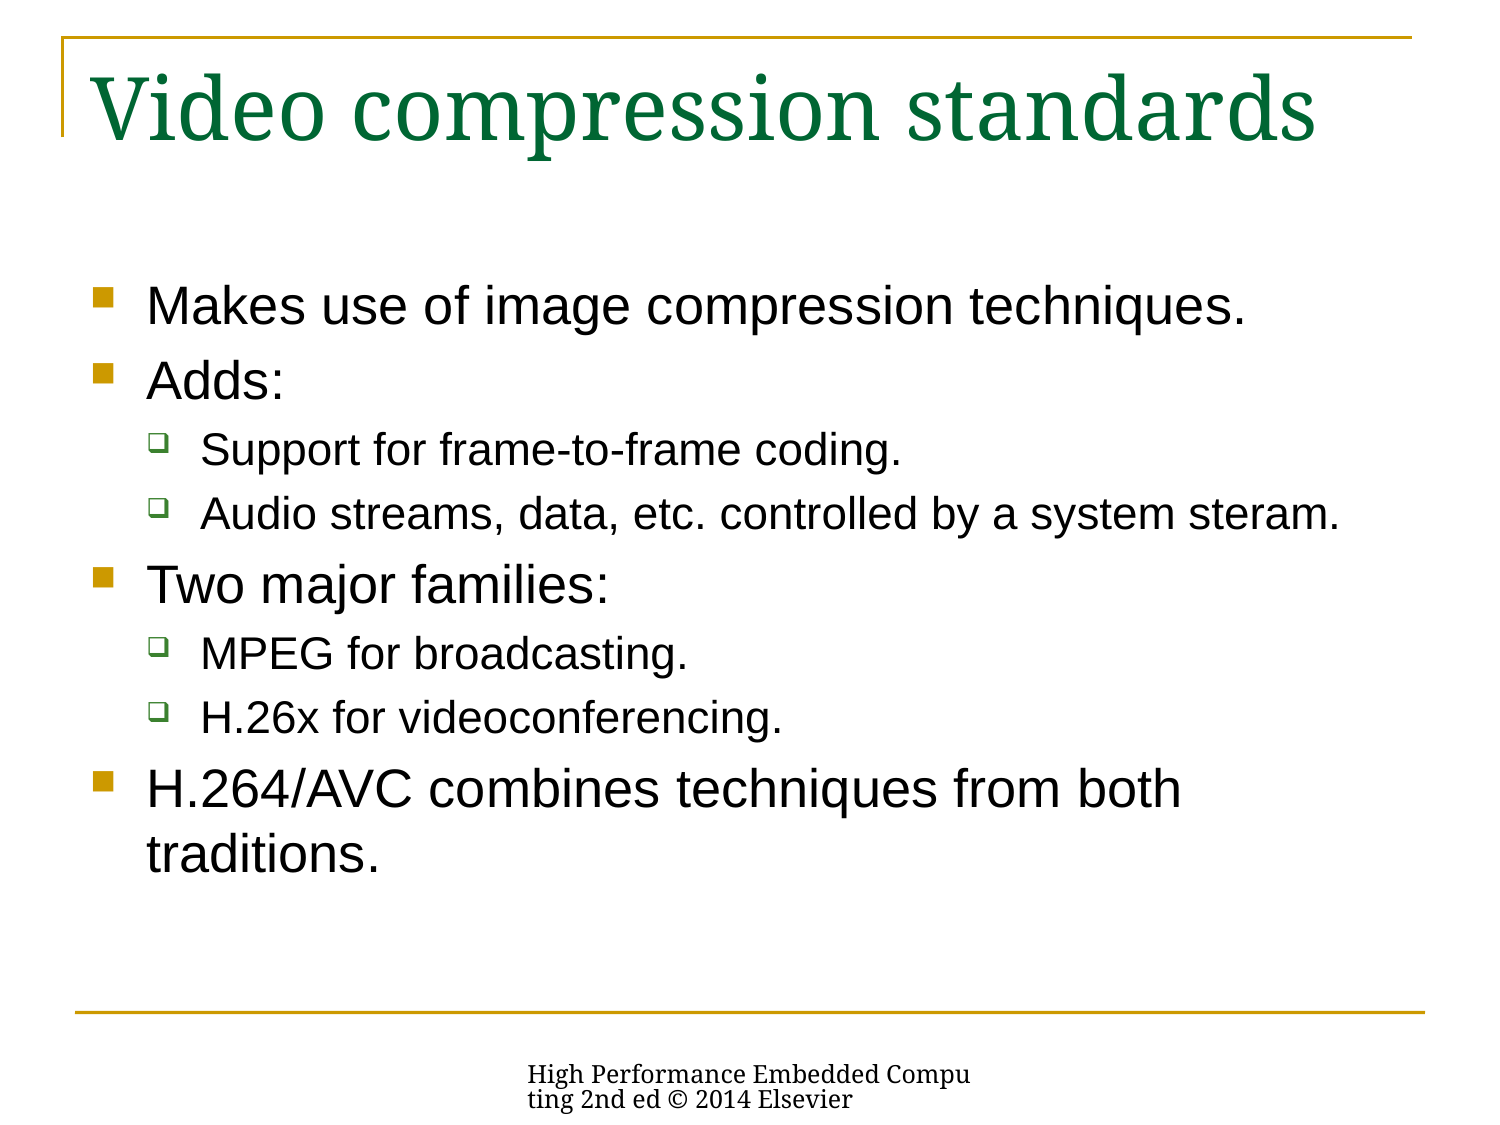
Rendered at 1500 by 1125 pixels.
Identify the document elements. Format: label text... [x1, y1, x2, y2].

title Video compression standards [75, 45, 1425, 233]
list Makes use of image compression techniques. Adds: Support for frame-to-frame coding. Audio streams, data, etc. controlled by a system steram. Two major families: MPEG for broadcasting. H.26x for videoconferencing. H.264/AVC combines techniques from both traditions. [75, 262, 1425, 1006]
footer High Performance Embedded Computing 2nd ed © 2014 Elsevier [512, 1025, 988, 1100]
